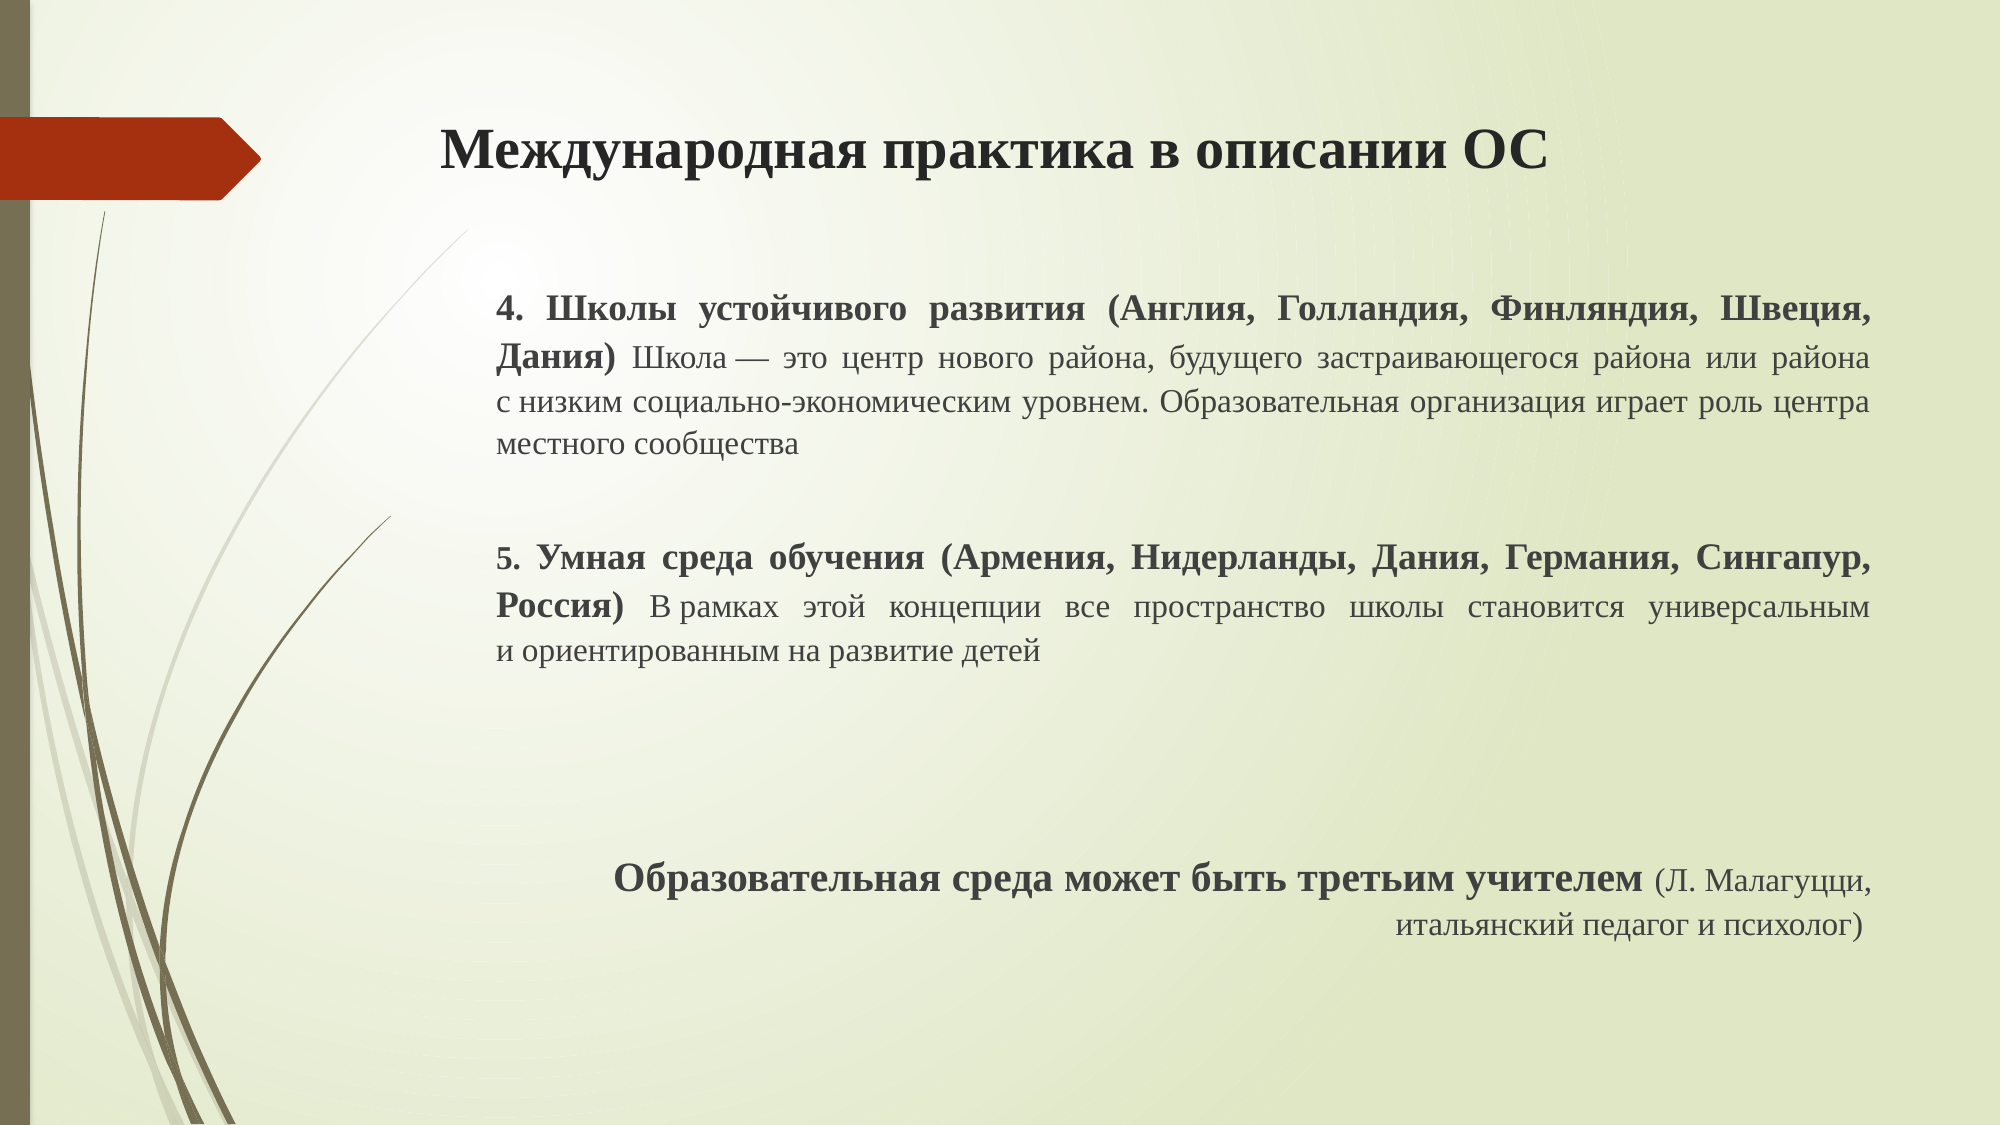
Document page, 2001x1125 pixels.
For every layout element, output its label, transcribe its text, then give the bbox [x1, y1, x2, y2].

title Международная практика в описании ОС [425, 102, 1888, 206]
list 4. Школы устойчивого развития (Англия, Голландия, Финляндия, Швеция, Дания) Школа — это центр нового района, будущего застраивающегося района или района с низким социально-экономическим уровнем. Образовательная организация играет роль центра местного сообщества 5. Умная среда обучения (Армения, Нидерланды, Дания, Германия, Сингапур, Россия) В рамках этой концепции все пространство школы становится универсальным и ориентированным на развитие детей Образовательная среда может быть третьим учителем (Л. Малагуцци, итальянский педагог и психолог) [424, 272, 1888, 970]
